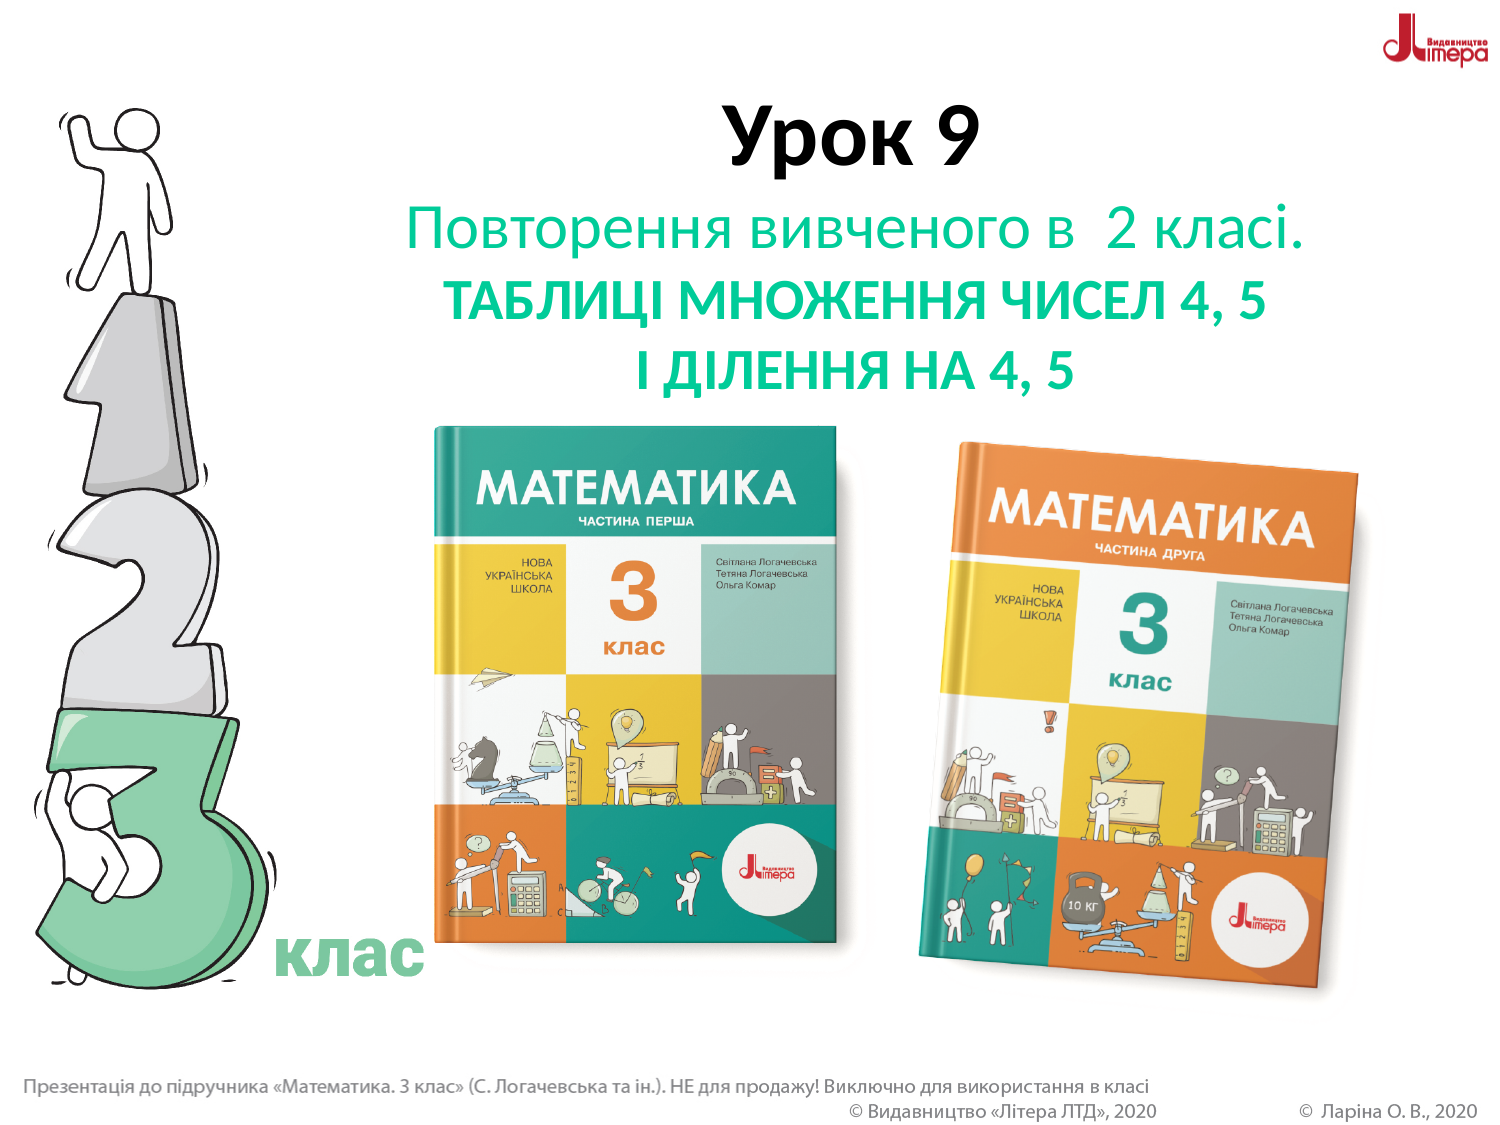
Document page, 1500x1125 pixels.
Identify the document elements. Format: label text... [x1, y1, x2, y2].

title Урок 9 Повторення вивченого в 2 класі. ТАБЛИЦІ МНОЖЕННЯ ЧИСЕЛ 4, 5 І ДІЛЕННЯ НА 4, 5 [225, 66, 1500, 409]
picture [0, 0, 1500, 1125]
